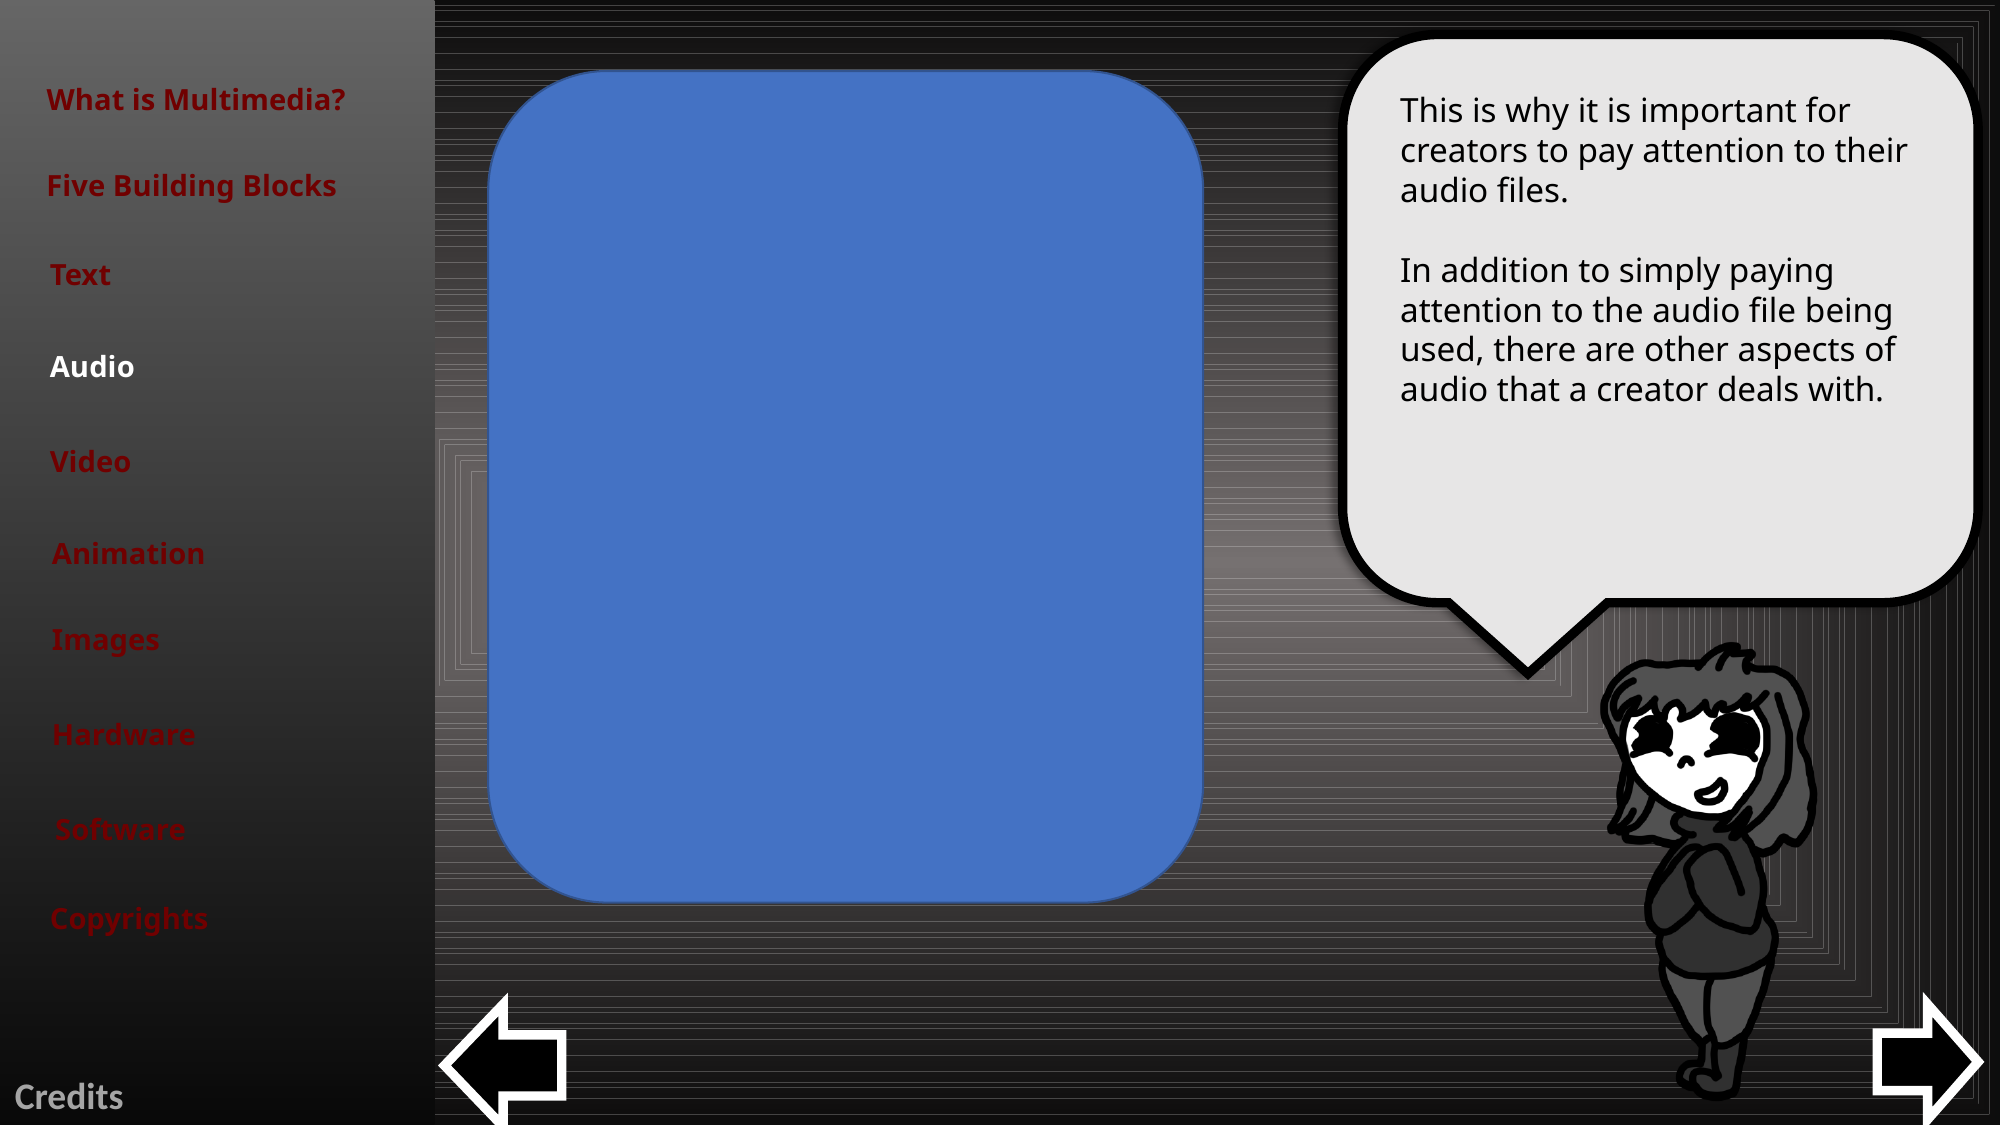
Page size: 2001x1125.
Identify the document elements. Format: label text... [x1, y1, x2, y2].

text_box Credits [0, 1064, 265, 1125]
text_box Animation [37, 528, 370, 578]
text_box Images [37, 614, 362, 664]
text_box [1876, 1001, 1980, 1123]
text_box [443, 1001, 563, 1125]
text_box Five Building Blocks [31, 159, 435, 210]
text_box Audio [34, 340, 359, 391]
text_box This is why it is important for creators to pay attention to their audio files. In addition to simply paying attention to the audio file being used, there are other aspects of audio that a creator deals with. [1385, 81, 1955, 496]
text_box Copyrights [34, 892, 381, 943]
text_box Hardware [37, 709, 383, 759]
text_box [0, 0, 435, 1125]
text_box [487, 69, 1205, 904]
text_box [1341, 33, 1980, 676]
text_box Software [40, 803, 381, 854]
text_box Video [34, 436, 368, 486]
text_box Text [34, 249, 368, 299]
text_box What is Multimedia? [31, 74, 457, 124]
picture [1579, 624, 1839, 1112]
